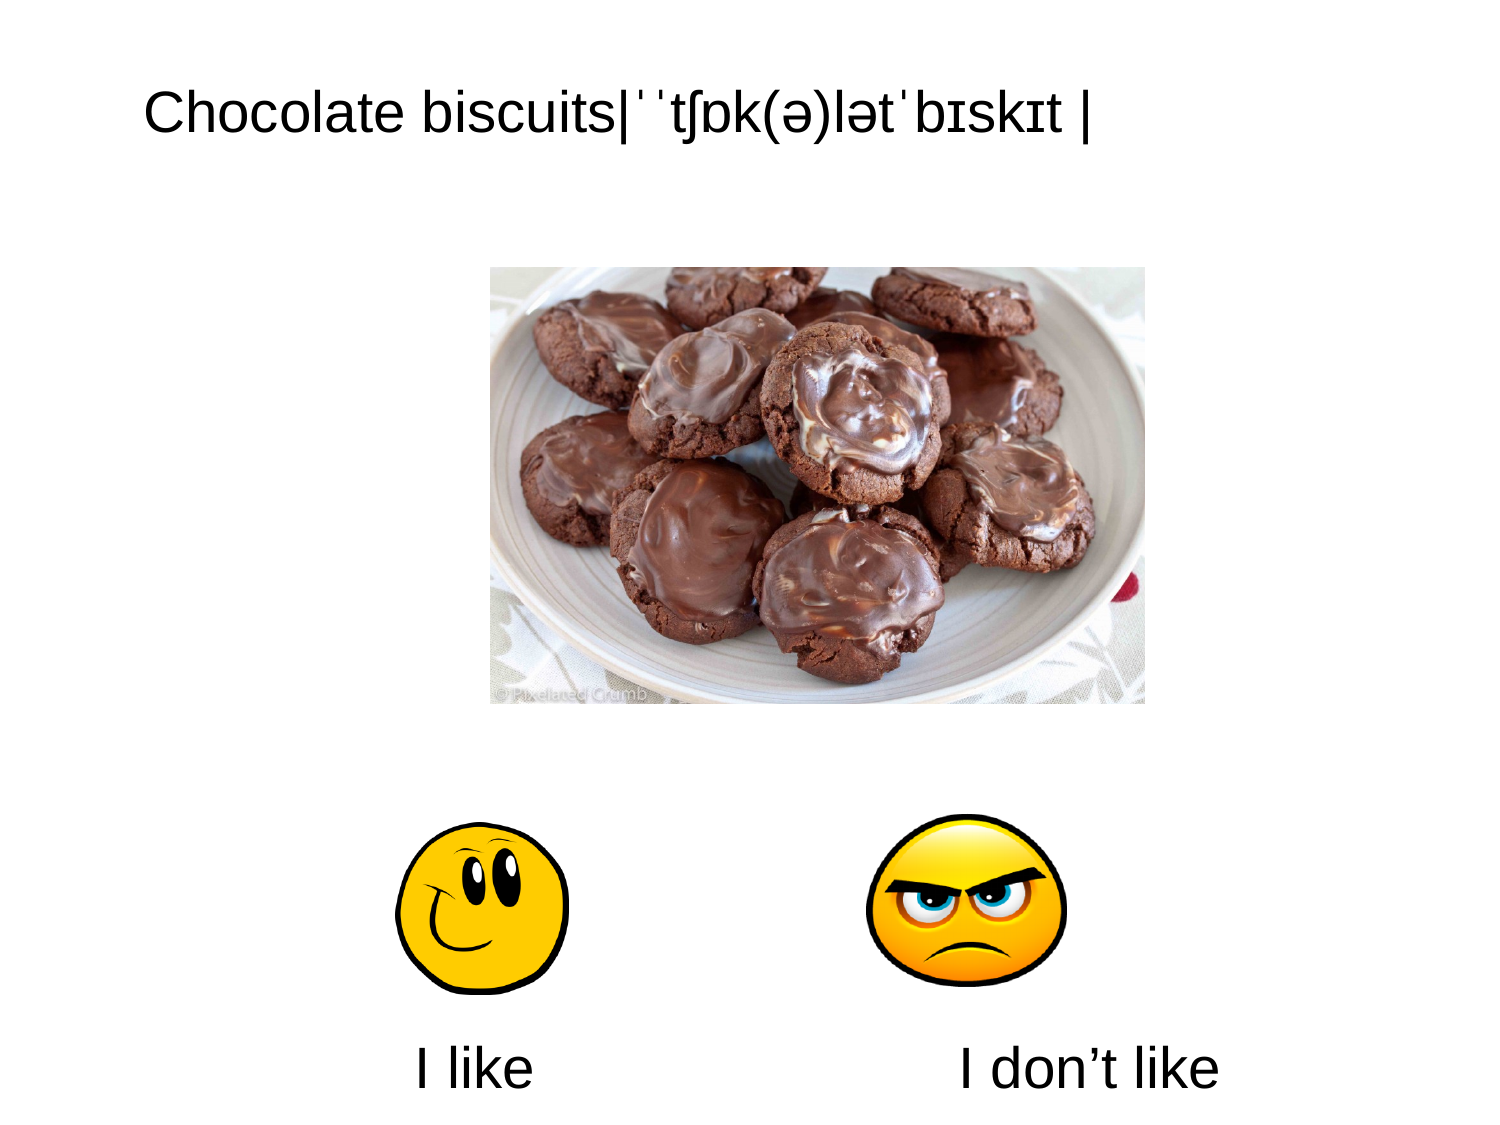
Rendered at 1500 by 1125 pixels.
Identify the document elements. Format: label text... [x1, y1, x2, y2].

text_box I like I don’t like [383, 1023, 1317, 1108]
text_box Chocolate biscuits|ˈˈtʃɒk(ə)lətˈbɪskɪt | [112, 66, 1341, 152]
picture [866, 799, 1067, 1000]
picture [395, 822, 569, 995]
picture [489, 266, 1146, 704]
